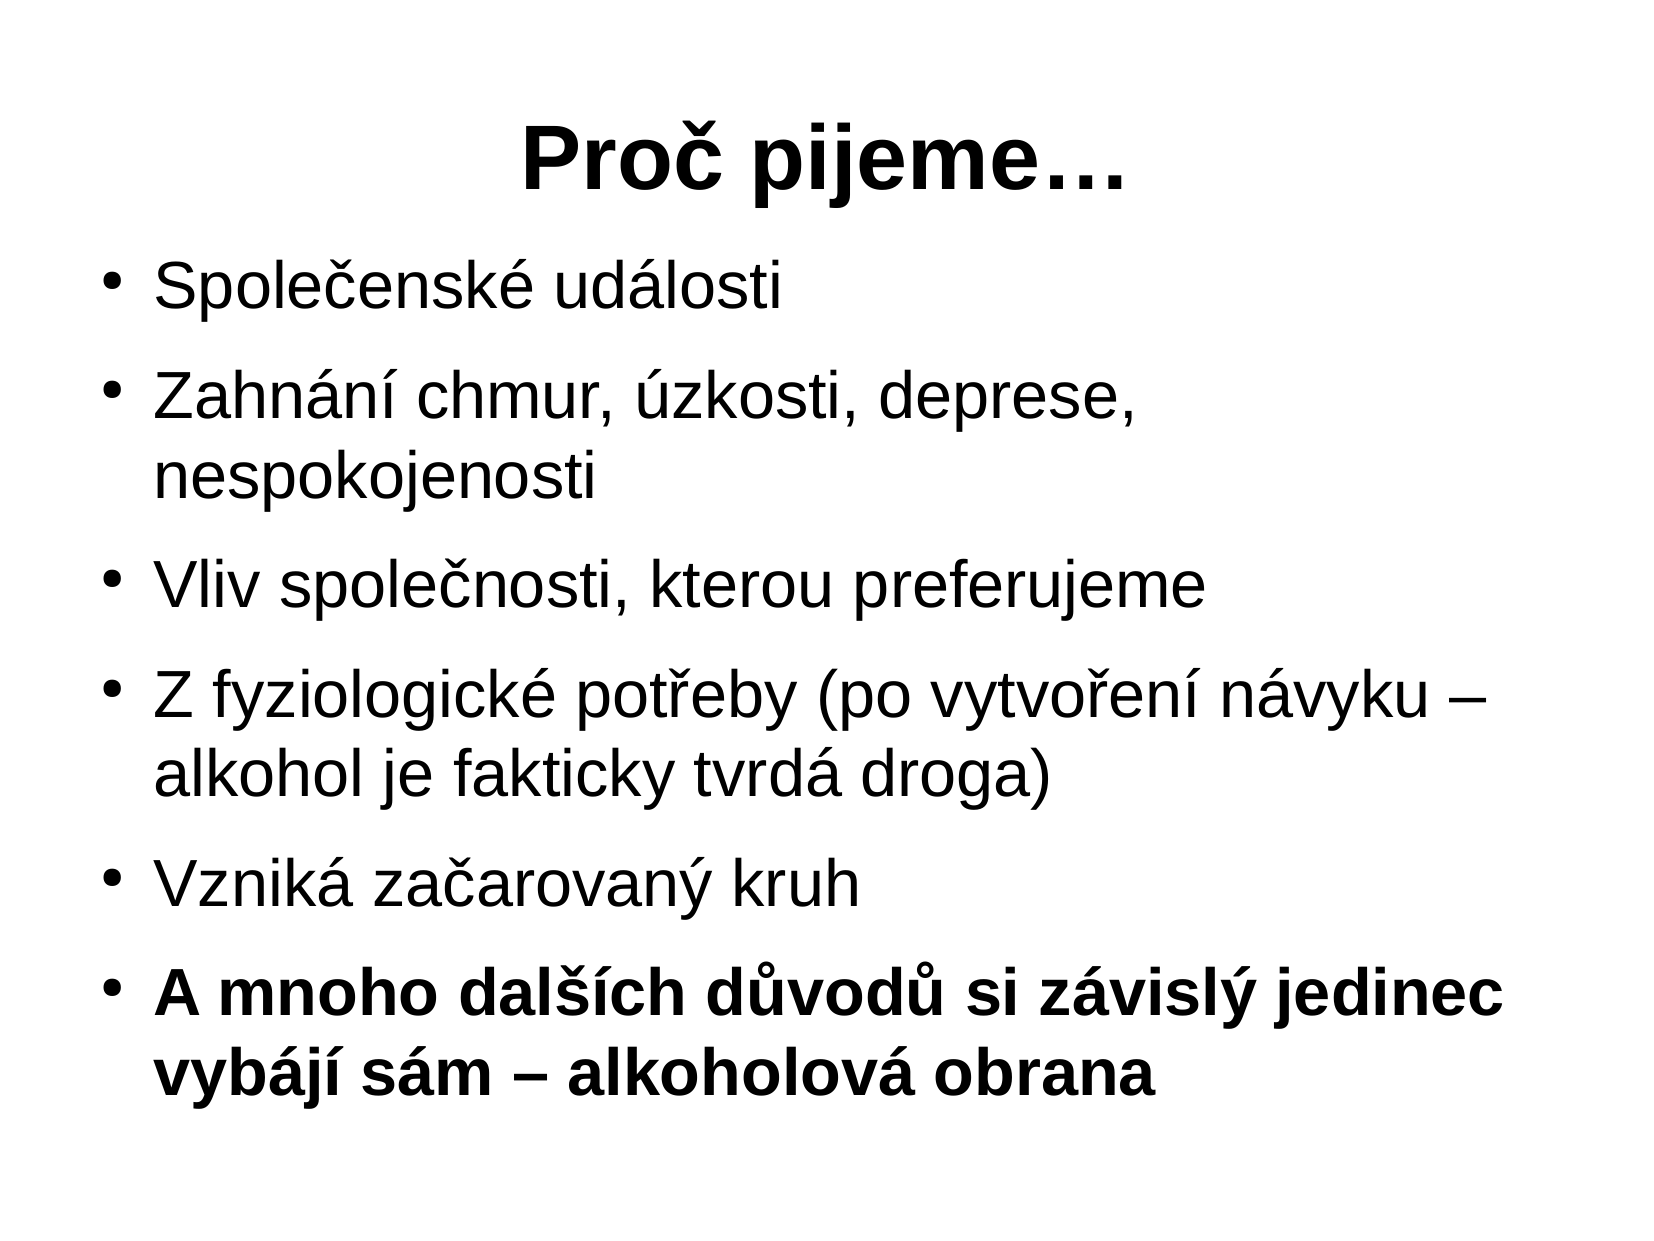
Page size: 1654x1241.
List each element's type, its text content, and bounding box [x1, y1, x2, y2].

list Společenské události Zahnání chmur, úzkosti, deprese, nespokojenosti Vliv společnosti, kterou preferujeme Z fyziologické potřeby (po vytvoření návyku – alkohol je fakticky tvrdá droga) Vzniká začarovaný kruh A mnoho dalších důvodů si závislý jedinec vybájí sám – alkoholová obrana [82, 242, 1571, 1199]
title Proč pijeme… [82, 49, 1571, 242]
